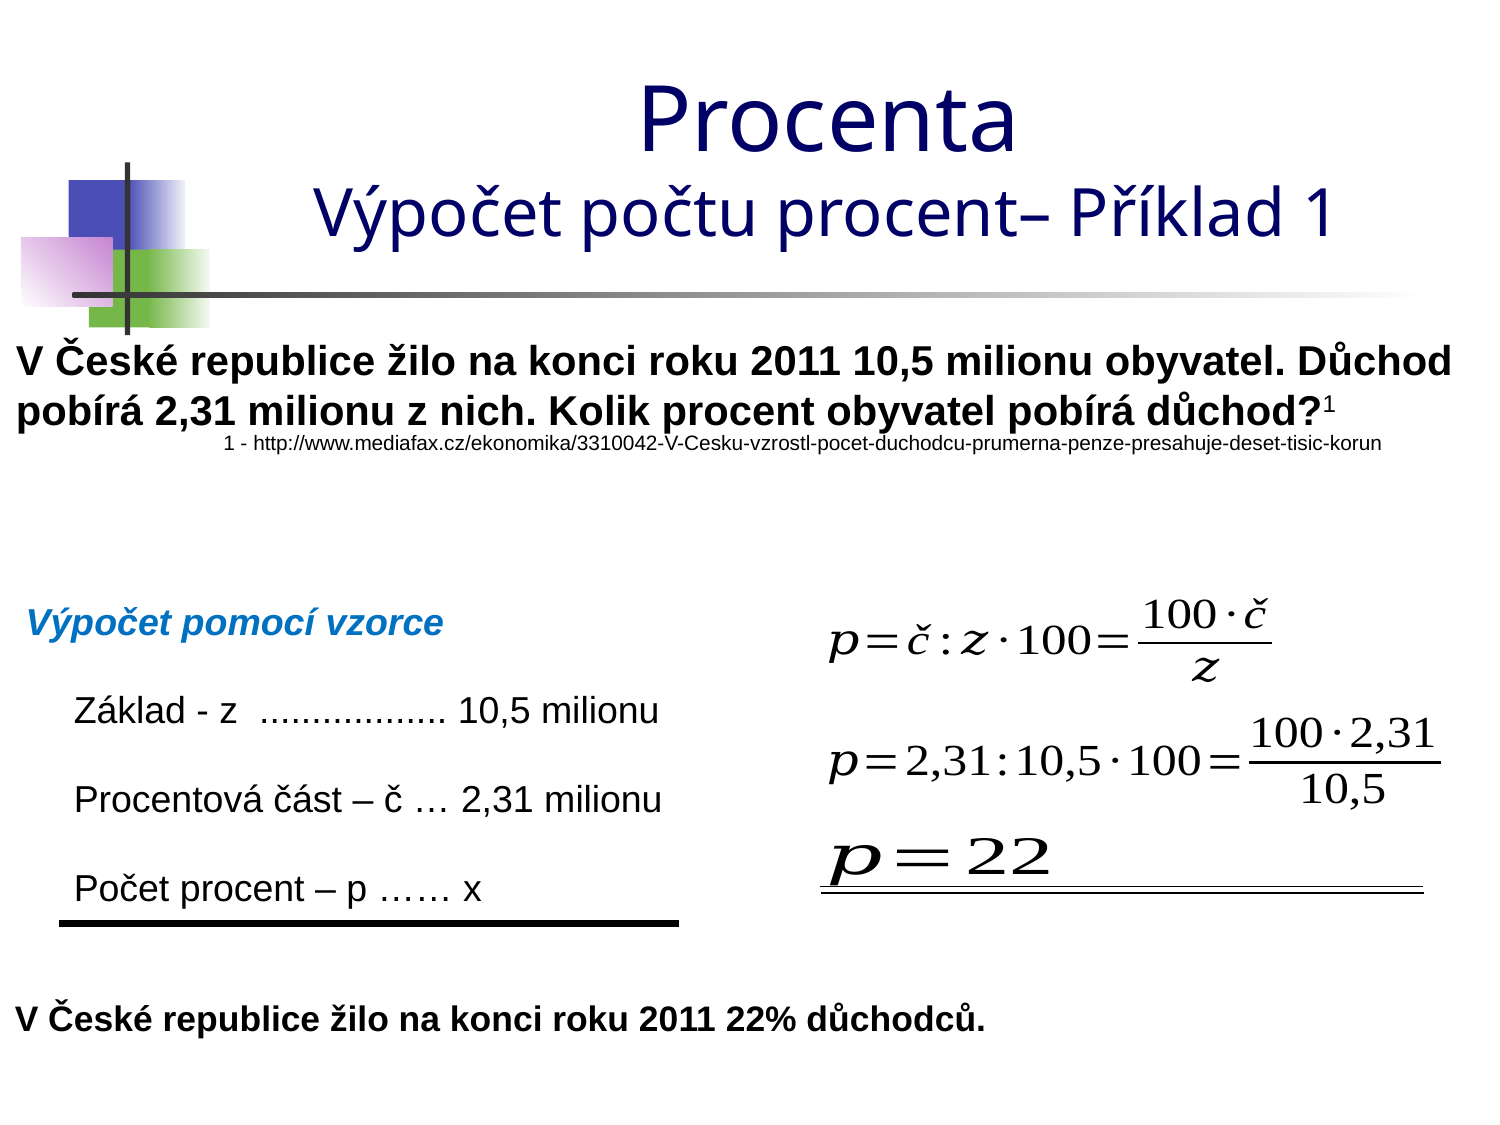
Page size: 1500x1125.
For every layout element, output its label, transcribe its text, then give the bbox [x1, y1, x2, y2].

title Procenta Výpočet počtu procent– Příklad 1 [188, 34, 1468, 276]
text_box Procentová část – č … 2,31 milionu [58, 767, 703, 828]
text_box V České republice žilo na konci roku 2011 10,5 milionu obyvatel. Důchod pobírá 2,31 milionu z nich. Kolik procent obyvatel pobírá důchod?1 [1, 326, 1500, 441]
text_box Počet procent – p …… x [58, 856, 766, 916]
text_box Základ - z .................. 10,5 milionu [58, 679, 680, 739]
text_box Výpočet pomocí vzorce [10, 590, 502, 651]
text_box 1 - http://www.mediafax.cz/ekonomika/3310042-V-Cesku-vzrostl-pocet-duchodcu-prumerna-penze-presahuje-deset-tisic-korun [208, 422, 1500, 462]
text_box V České republice žilo na konci roku 2011 22% důchodců. [0, 988, 1498, 1046]
